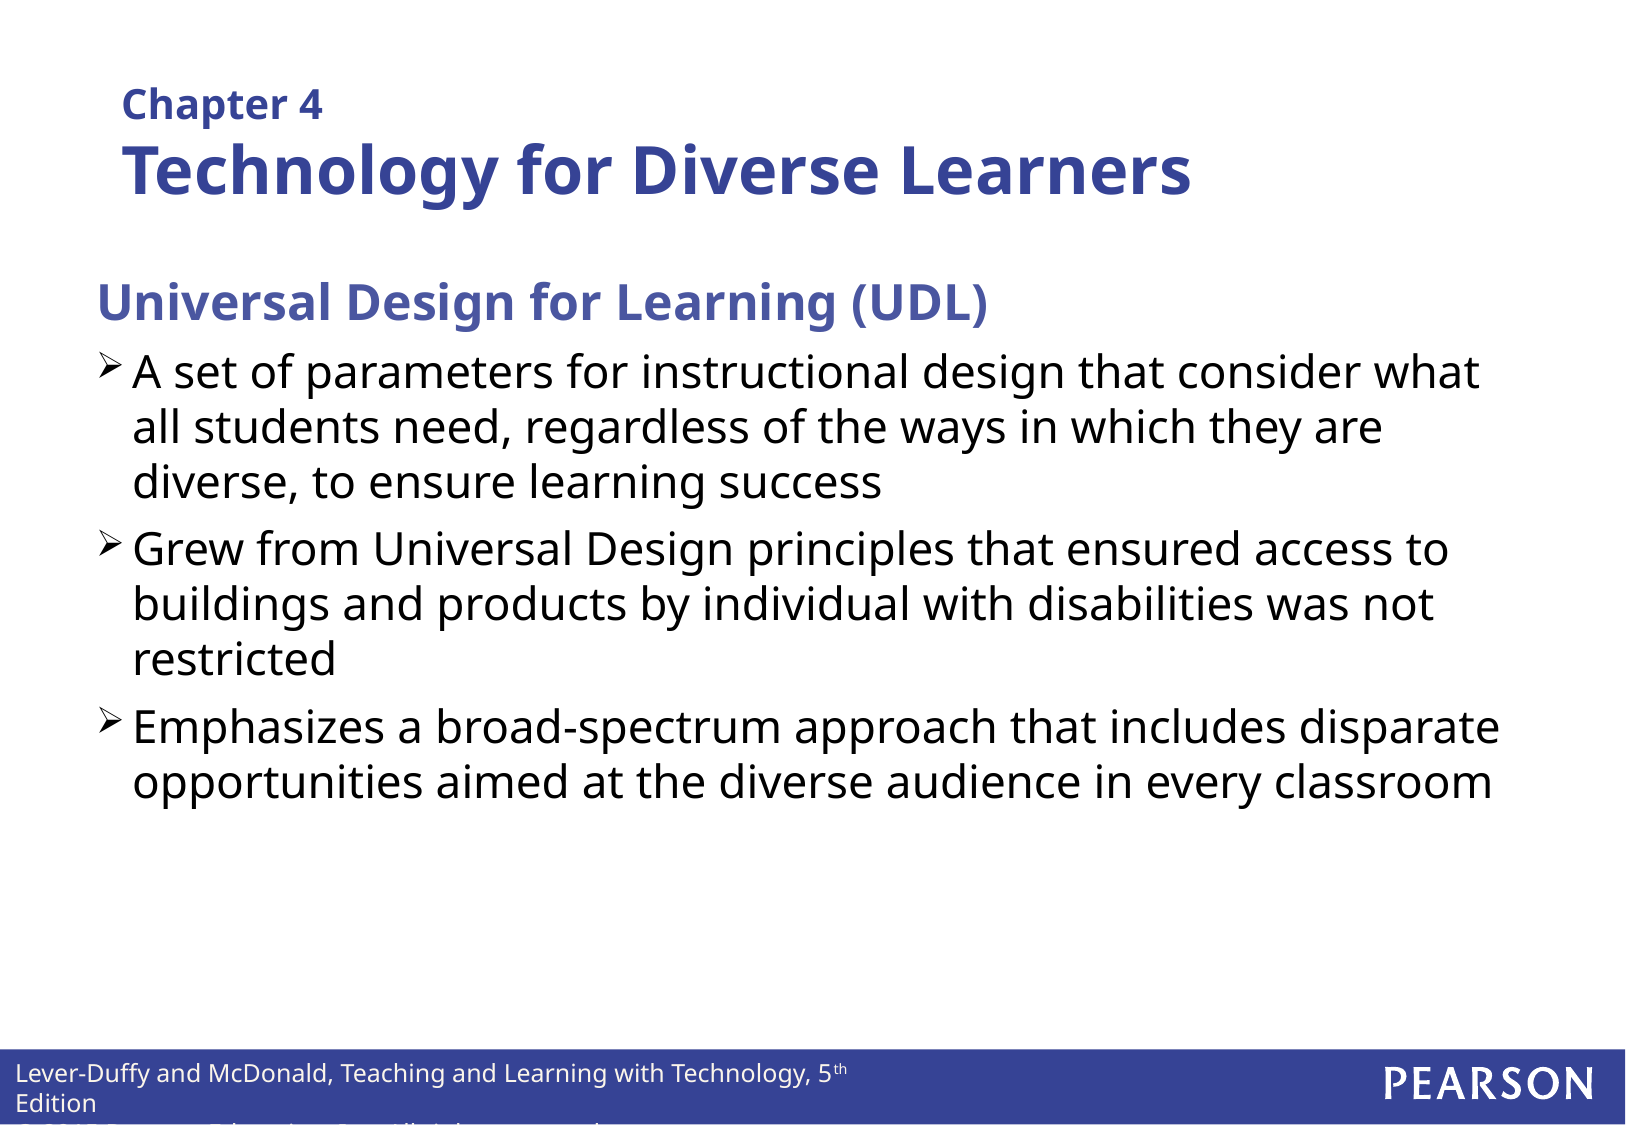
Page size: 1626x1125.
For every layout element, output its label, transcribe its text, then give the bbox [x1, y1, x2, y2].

list Universal Design for Learning (UDL) A set of parameters for instructional design that consider what all students need, regardless of the ways in which they are diverse, to ensure learning success Grew from Universal Design principles that ensured access to buildings and products by individual with disabilities was not restricted Emphasizes a broad-spectrum approach that includes disparate opportunities aimed at the diverse audience in every classroom [81, 262, 1544, 1005]
text_box Chapter 4 Technology for Diverse Learners [106, 70, 1569, 258]
